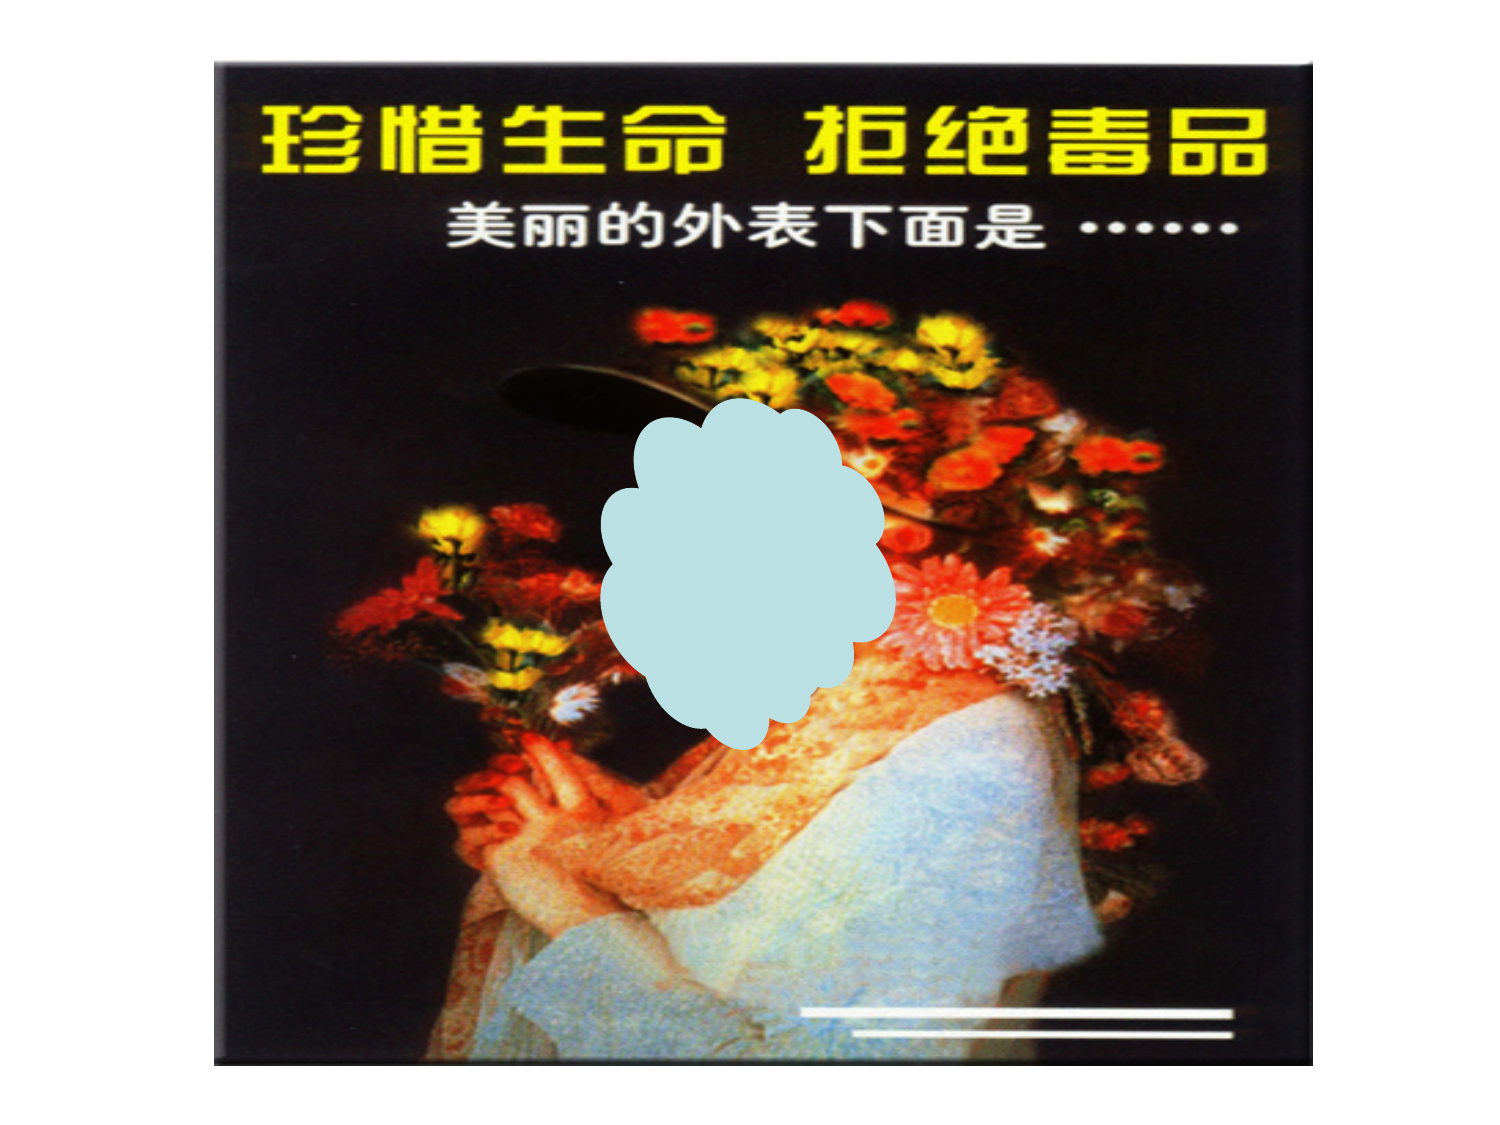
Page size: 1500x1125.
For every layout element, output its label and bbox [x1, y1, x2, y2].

picture [214, 59, 1313, 1066]
